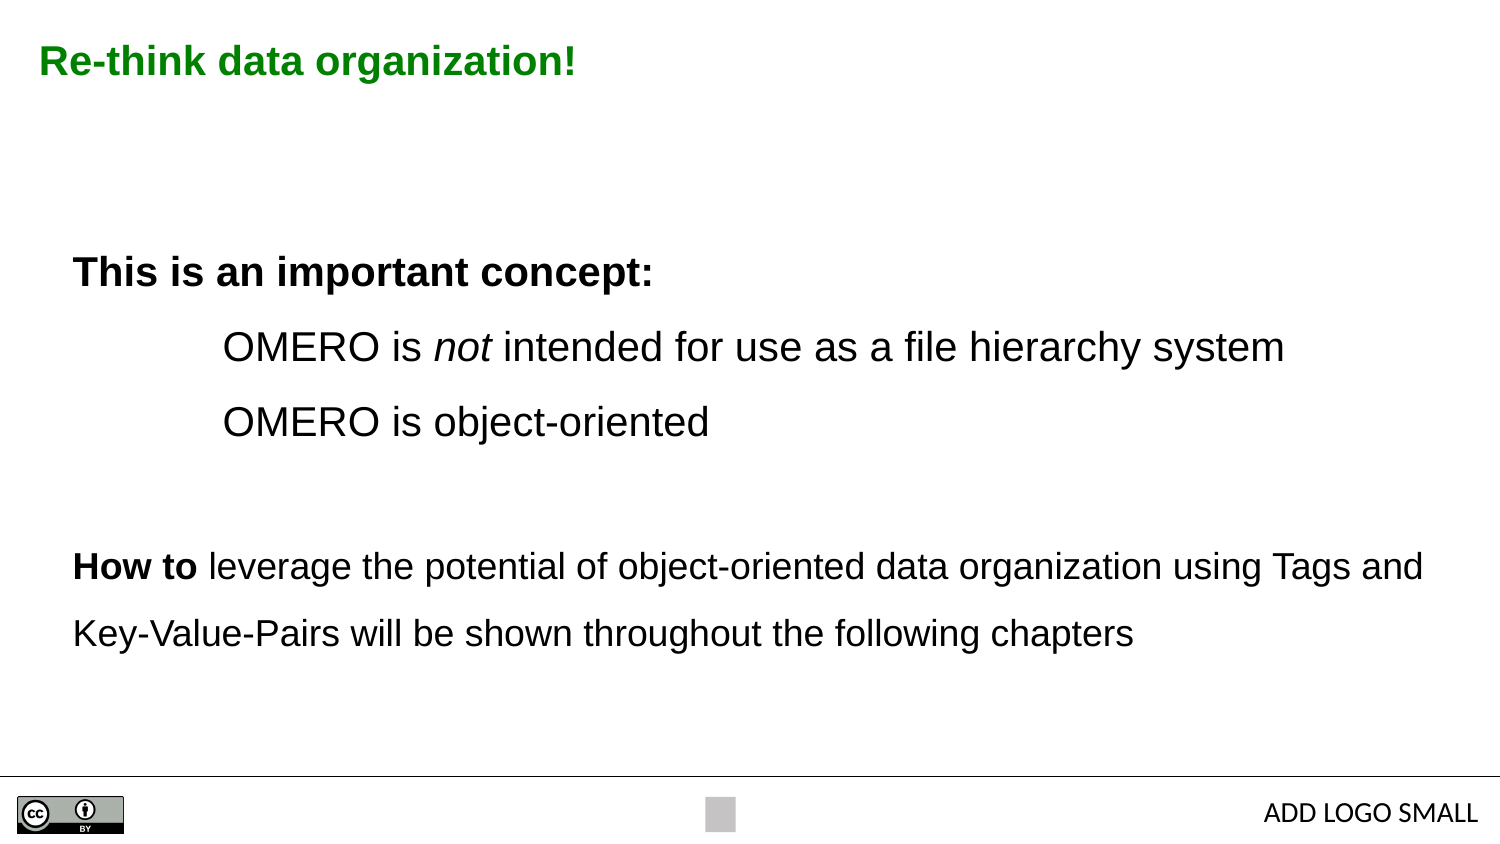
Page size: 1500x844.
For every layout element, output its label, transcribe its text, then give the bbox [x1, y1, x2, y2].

text_box Re-think data organization! [24, 26, 1395, 75]
picture [17, 796, 124, 834]
text_box [705, 796, 736, 833]
text_box This is an important concept: OMERO is not intended for use as a file hierarchy system OMERO is object-oriented How to leverage the potential of object-oriented data organization using Tags and Key-Value-Pairs will be shown throughout the following chapters [57, 212, 1442, 662]
